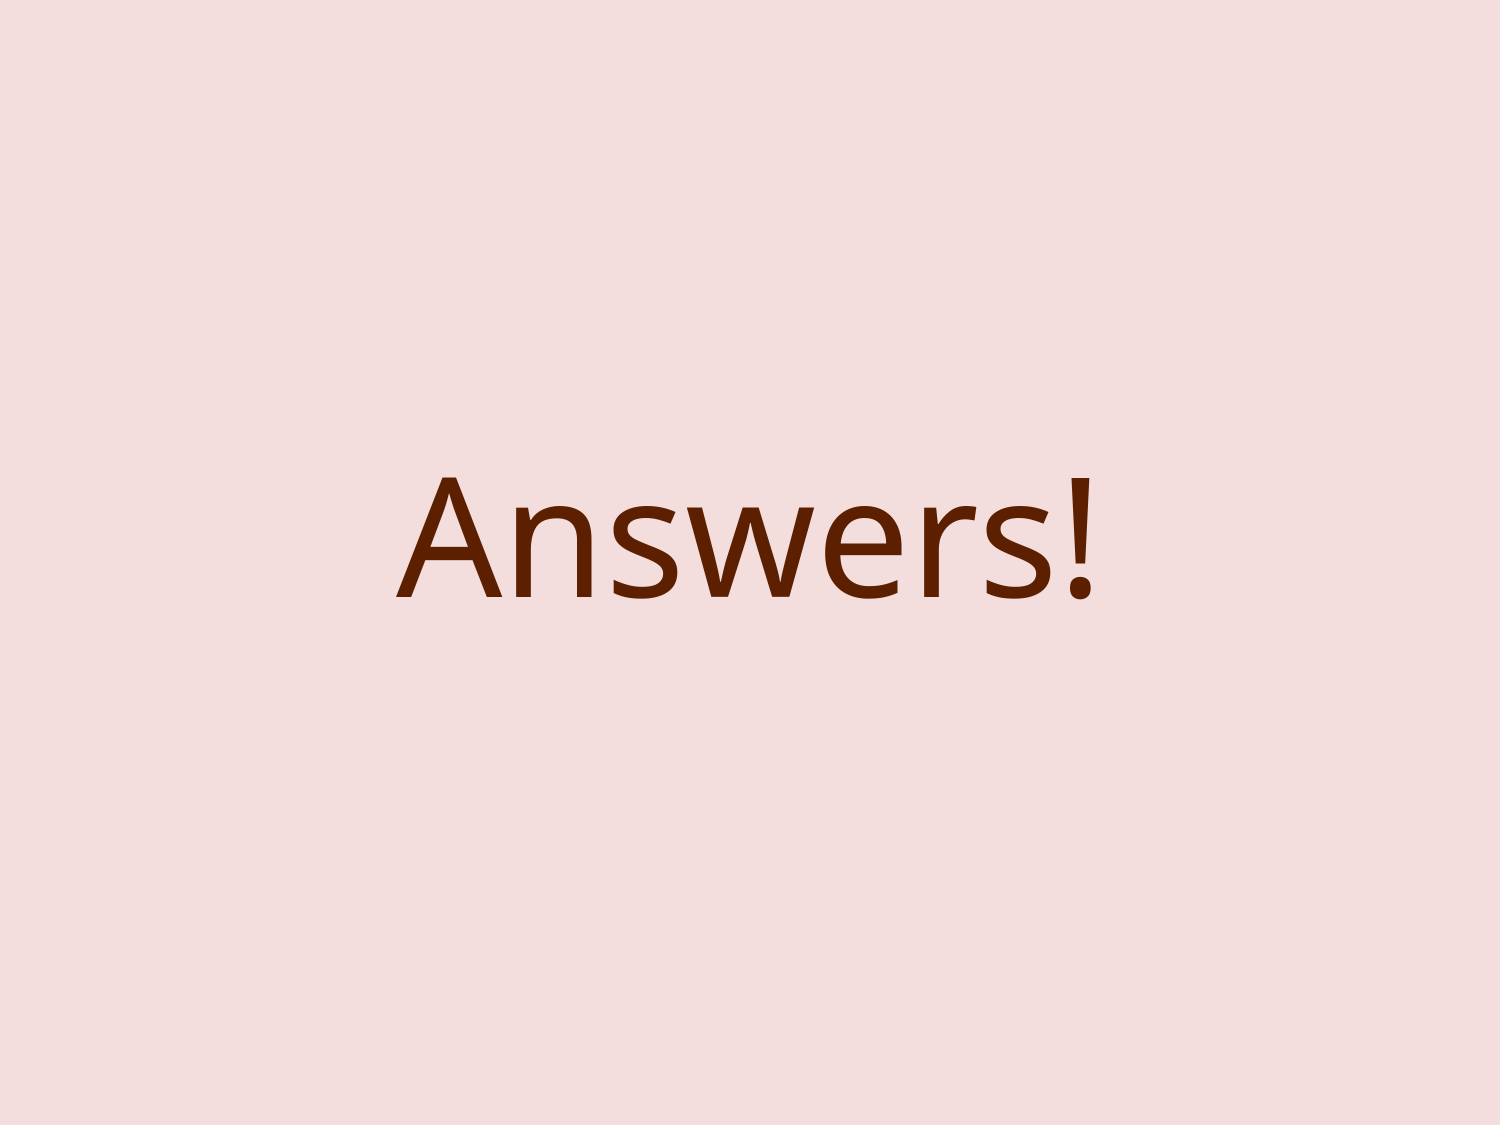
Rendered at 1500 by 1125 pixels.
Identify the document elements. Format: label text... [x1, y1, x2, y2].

title Answers! [74, 437, 1426, 626]
